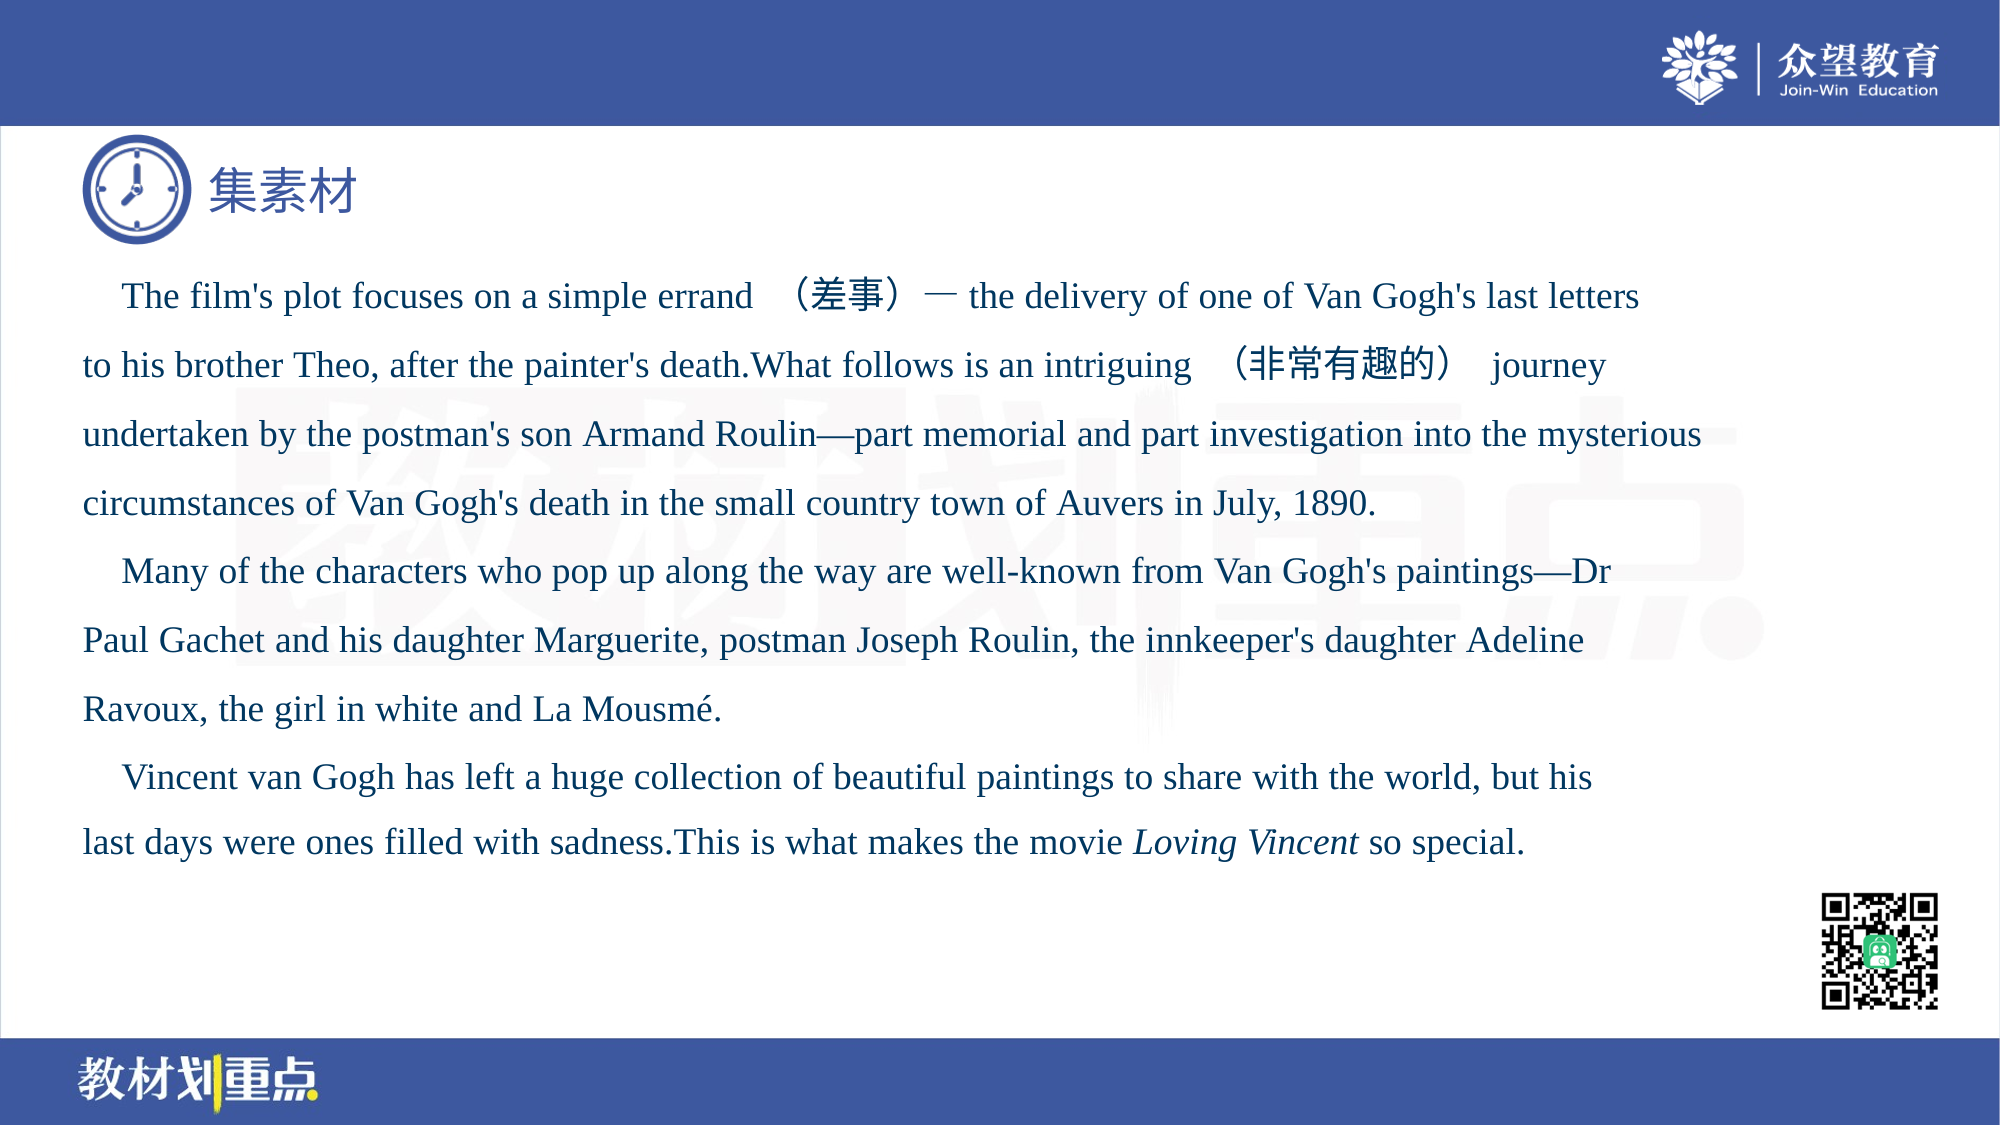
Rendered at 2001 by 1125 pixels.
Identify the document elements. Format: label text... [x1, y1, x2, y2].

text_box The film's plot focuses on a simple errand （差事）—the delivery of one of Van Gogh's last letters to his brother Theo, after the painter's death.What follows is an intriguing （非常有趣的） journey undertaken by the postman's son Armand Roulin—part memorial and part investigation into the mysterious circumstances of Van Gogh's death in the small country town of Auvers in July, 1890. Many of the characters who pop up along the way are well-known from Van Gogh's paintings—Dr Paul Gachet and his daughter Marguerite, postman Joseph Roulin, the innkeeper's daughter Adeline Ravoux, the girl in white and La Mousmé. Vincent van Gogh has left a huge collection of beautiful paintings to share with the world, but his last days were ones filled with sadness.This is what makes the movie Loving Vincent so special. [82, 247, 1817, 856]
picture [0, 0, 2000, 1125]
